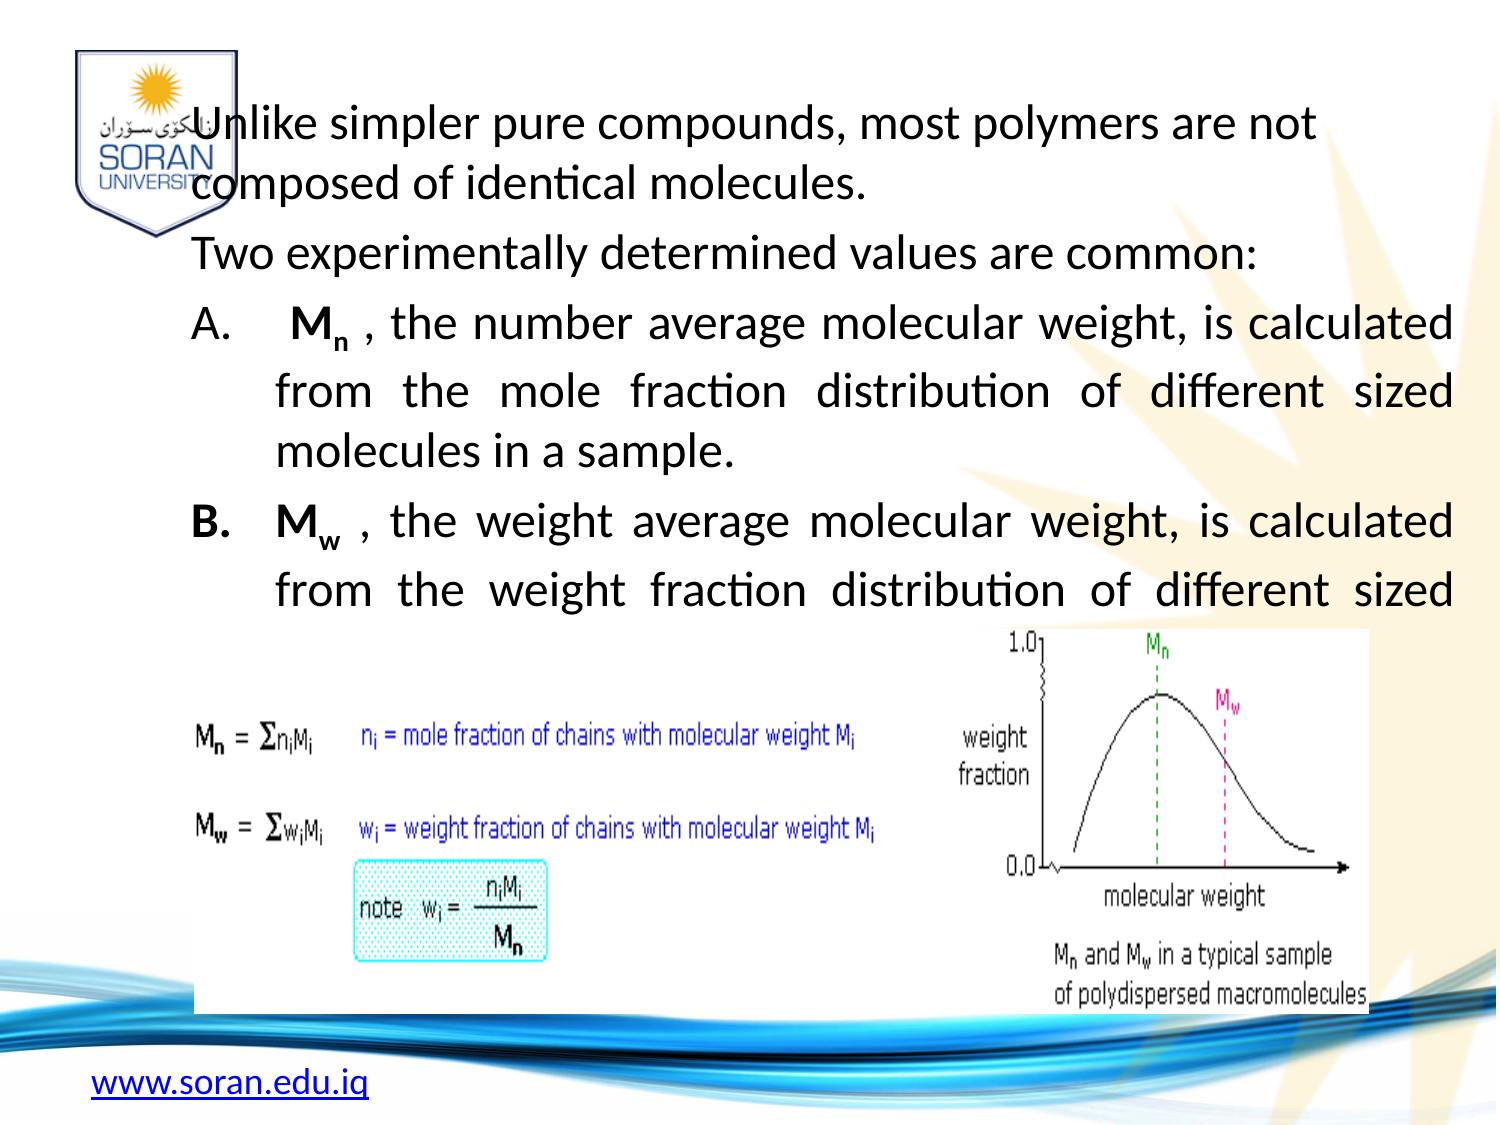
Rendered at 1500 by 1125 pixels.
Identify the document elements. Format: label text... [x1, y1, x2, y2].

list Unlike simpler pure compounds, most polymers are not composed of identical molecules. Two experimentally determined values are common: Mn , the number average molecular weight, is calculated from the mole fraction distribution of different sized molecules in a sample. Mw , the weight average molecular weight, is calculated from the weight fraction distribution of different sized molecules. [175, 82, 1470, 1002]
picture [0, 99, 1500, 1125]
picture [75, 50, 238, 238]
